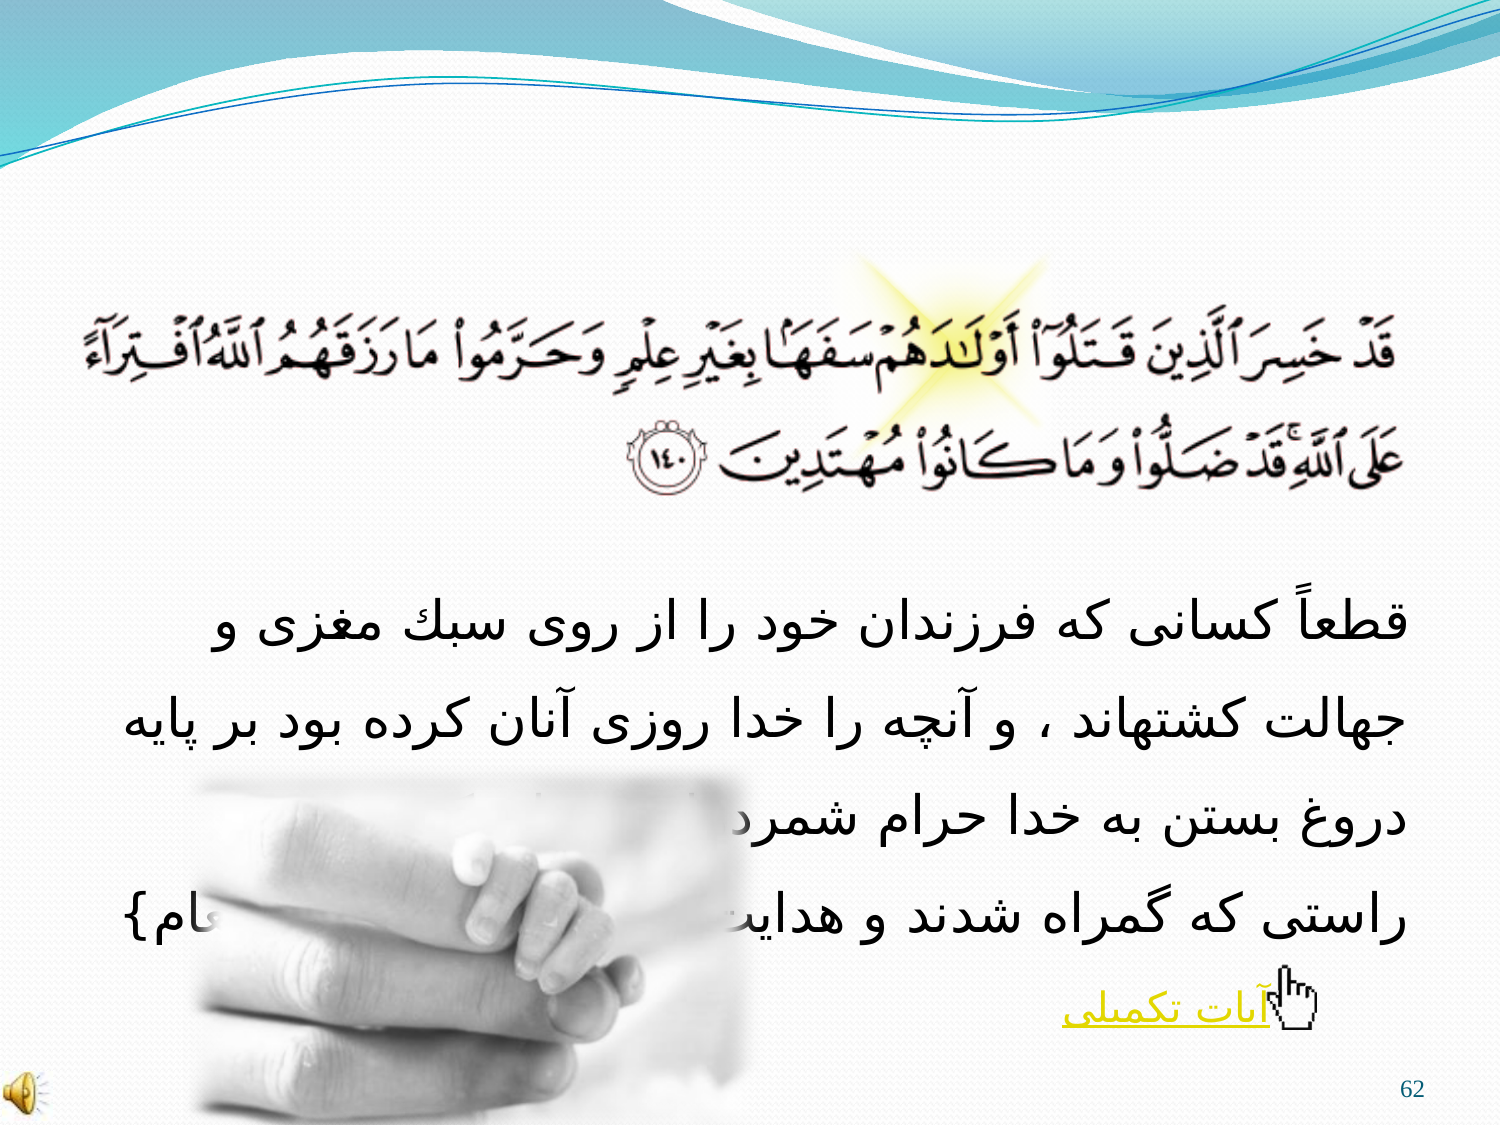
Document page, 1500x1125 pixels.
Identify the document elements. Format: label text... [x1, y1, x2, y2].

list قطعاً كسانى كه فرزندان خود را از روى سبك مغزى و جهالت كشته‏اند ، و آنچه را خدا روزى آنان كرده بود بر پايه دروغ بستن به خدا حرام شمرده‏اند ، زيان كردند ؛ به راستى كه گمراه شدند و هدايت يافته نبودند .{140انعام} [74, 534, 1426, 1038]
text_box آیات تکمیلی [1047, 973, 1263, 1039]
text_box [1, 1070, 54, 1123]
picture [182, 759, 763, 1125]
picture [49, 243, 1435, 523]
picture [1266, 963, 1318, 1030]
slide_number 62 [1299, 1042, 1425, 1103]
